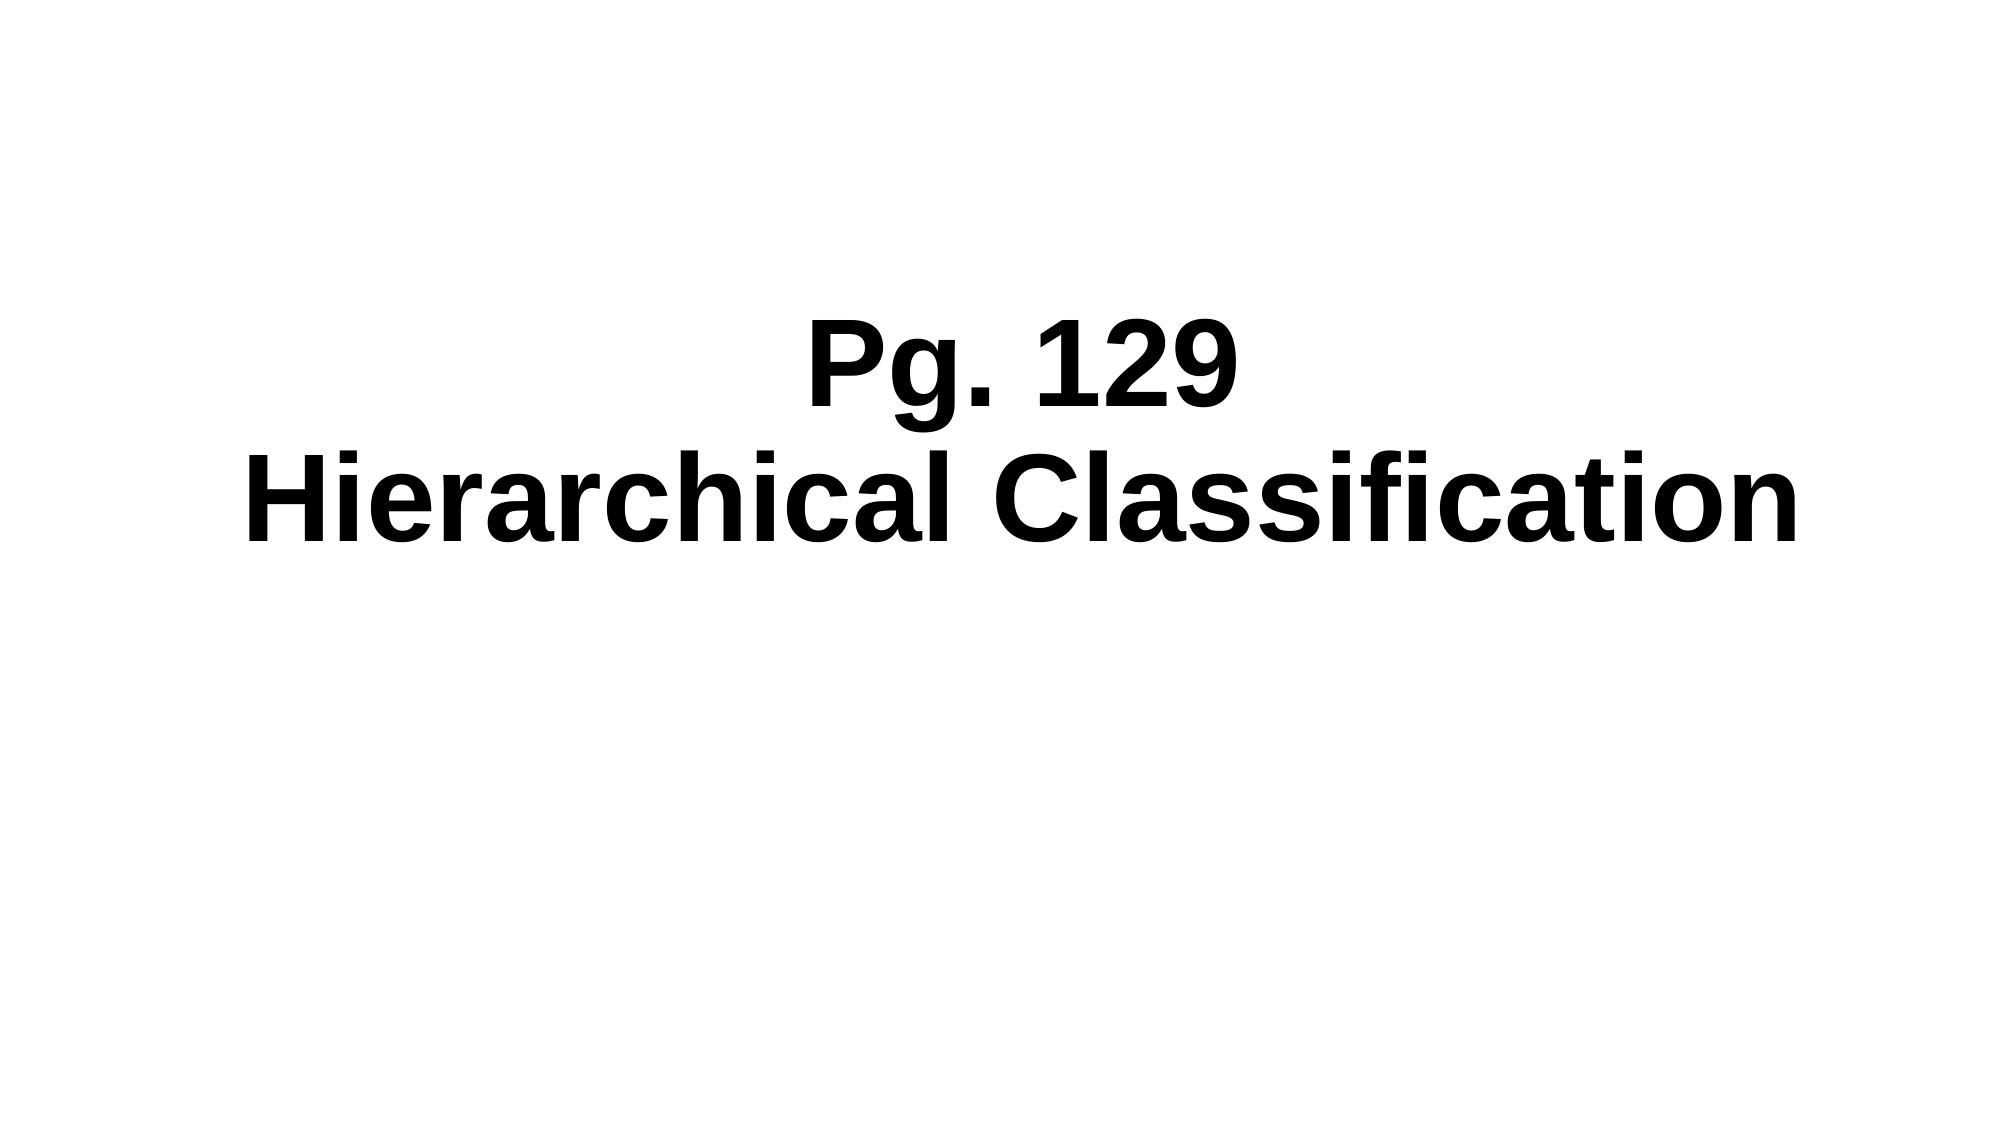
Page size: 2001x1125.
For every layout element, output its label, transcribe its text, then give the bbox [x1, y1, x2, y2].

title Pg. 129 Hierarchical Classification [192, 184, 1854, 576]
